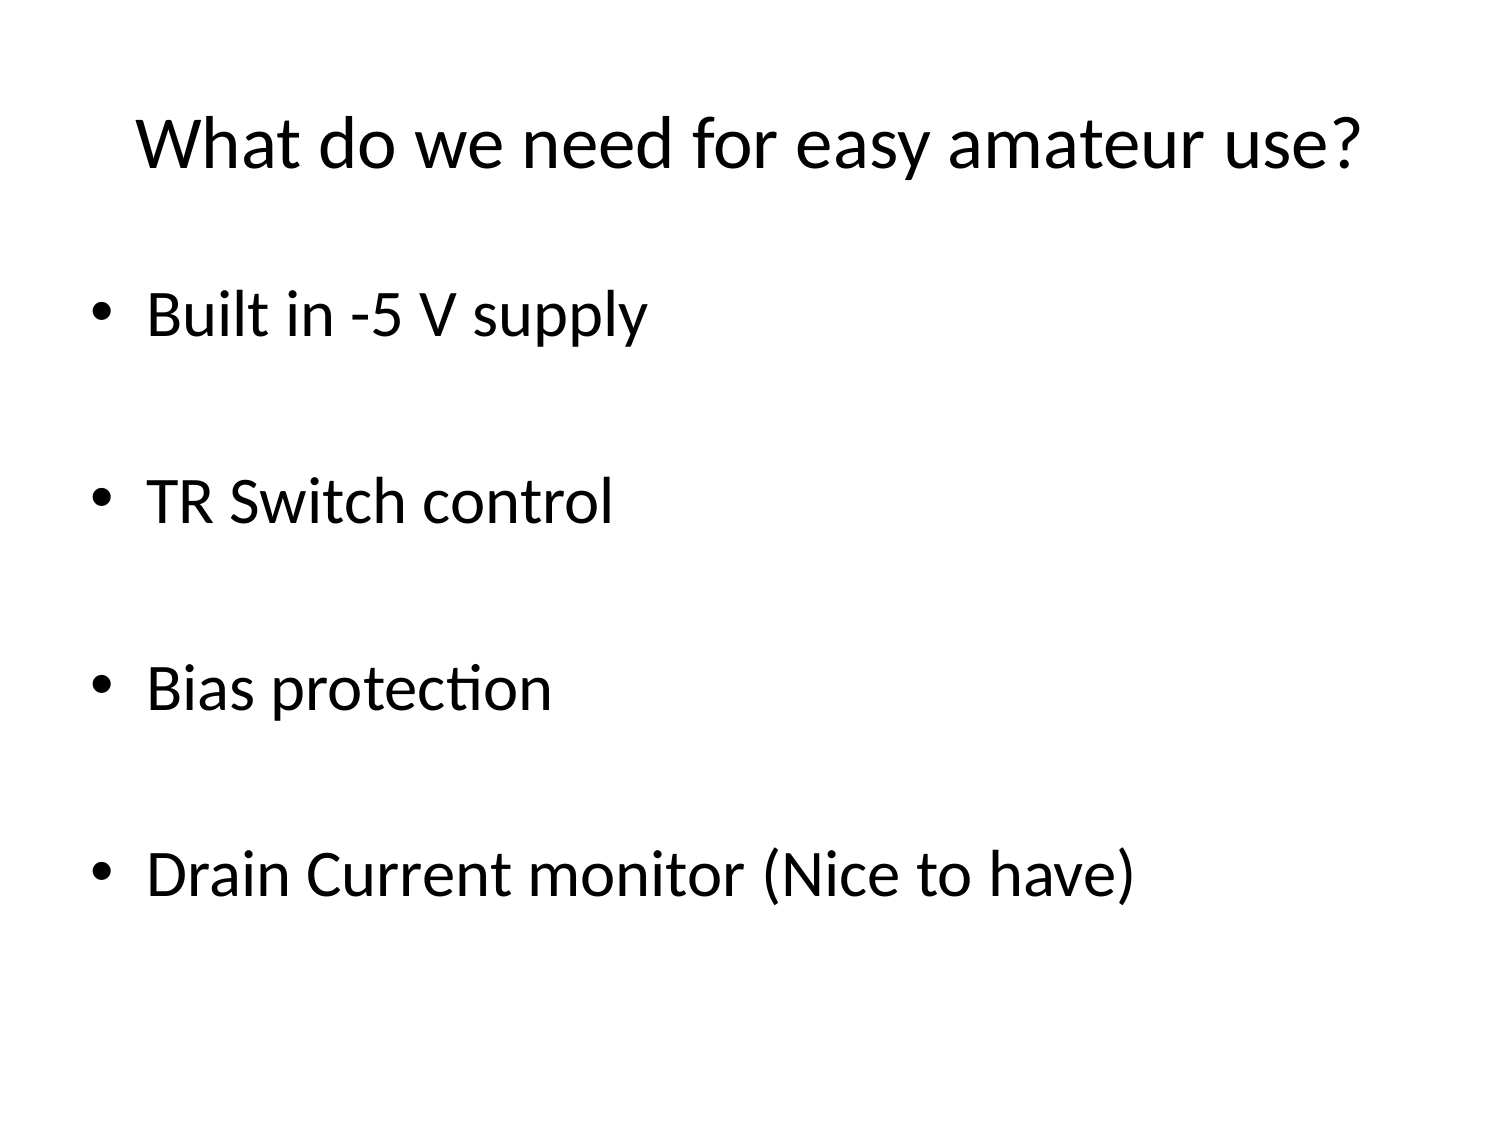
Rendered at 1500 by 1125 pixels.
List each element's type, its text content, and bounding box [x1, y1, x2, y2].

title What do we need for easy amateur use? [74, 44, 1426, 233]
list Built in -5 V supply TR Switch control Bias protection Drain Current monitor (Nice to have) [74, 262, 1426, 1006]
